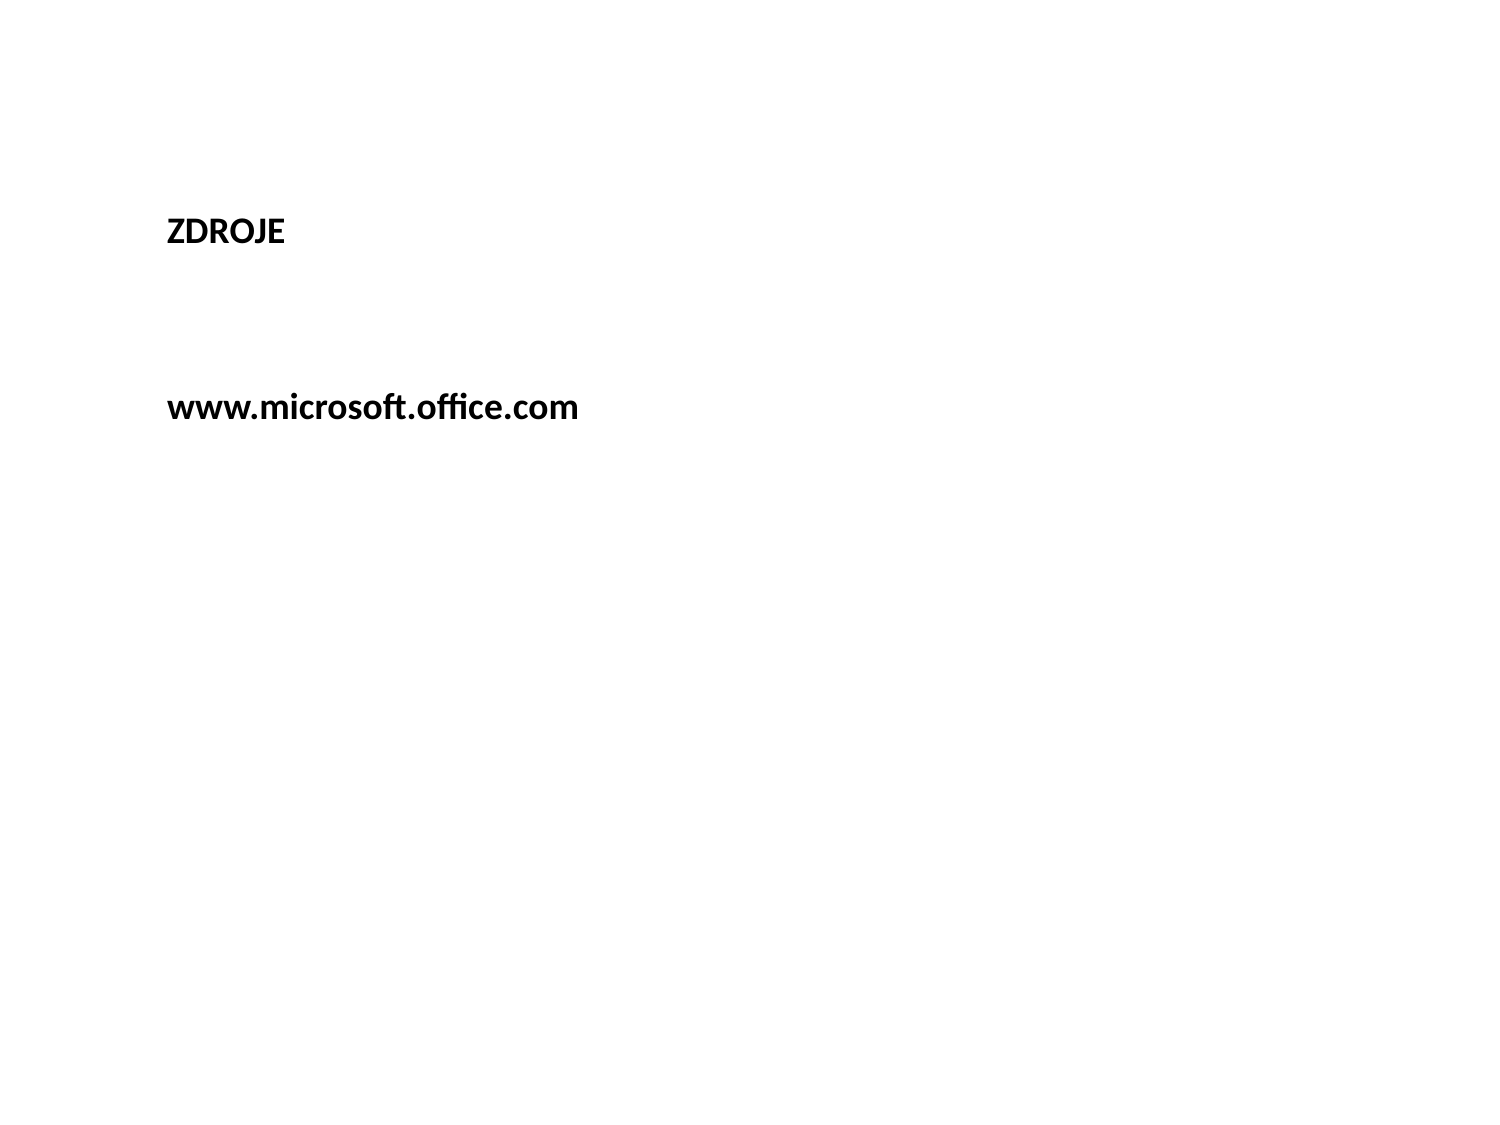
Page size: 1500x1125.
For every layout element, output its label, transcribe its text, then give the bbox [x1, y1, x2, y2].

text_box ZDROJE [152, 199, 375, 259]
text_box www.microsoft.office.com [152, 374, 833, 435]
